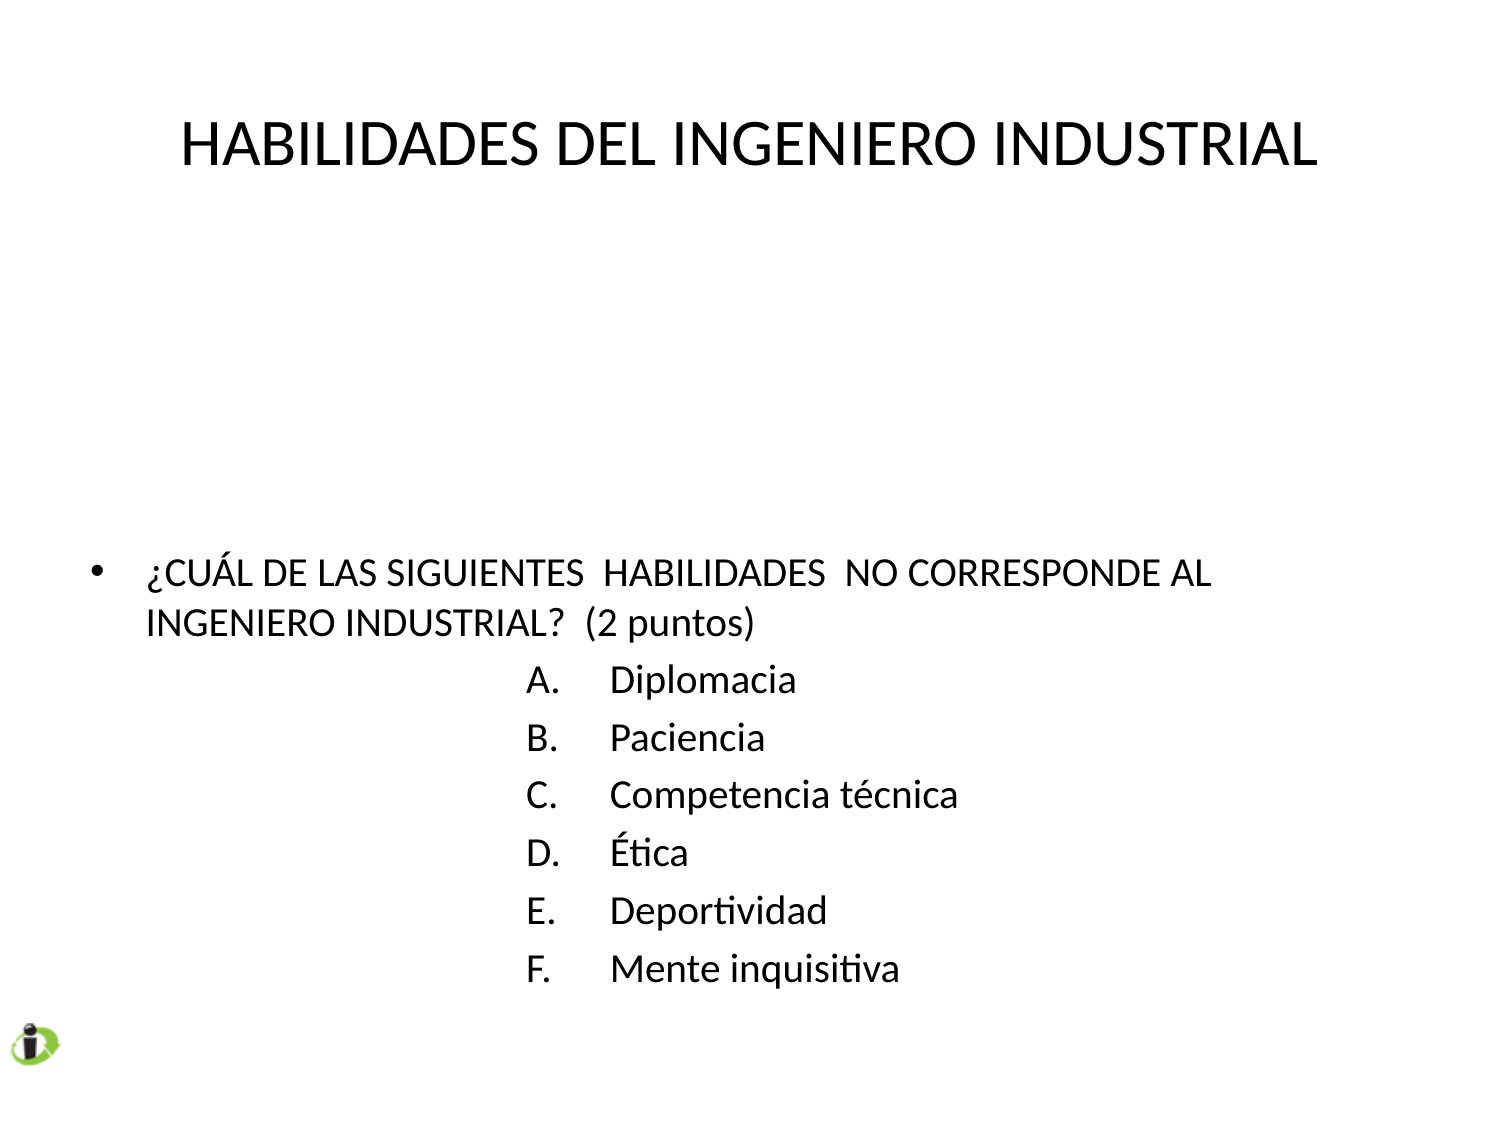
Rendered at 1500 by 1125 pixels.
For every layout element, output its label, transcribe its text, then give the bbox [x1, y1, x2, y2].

title HABILIDADES DEL INGENIERO INDUSTRIAL [75, 45, 1425, 233]
picture [10, 1020, 61, 1072]
list ¿CUÁL DE LAS SIGUIENTES HABILIDADES NO CORRESPONDE AL INGENIERO INDUSTRIAL? (2 puntos) Diplomacia Paciencia Competencia técnica Ética Deportividad Mente inquisitiva [75, 262, 1425, 1005]
